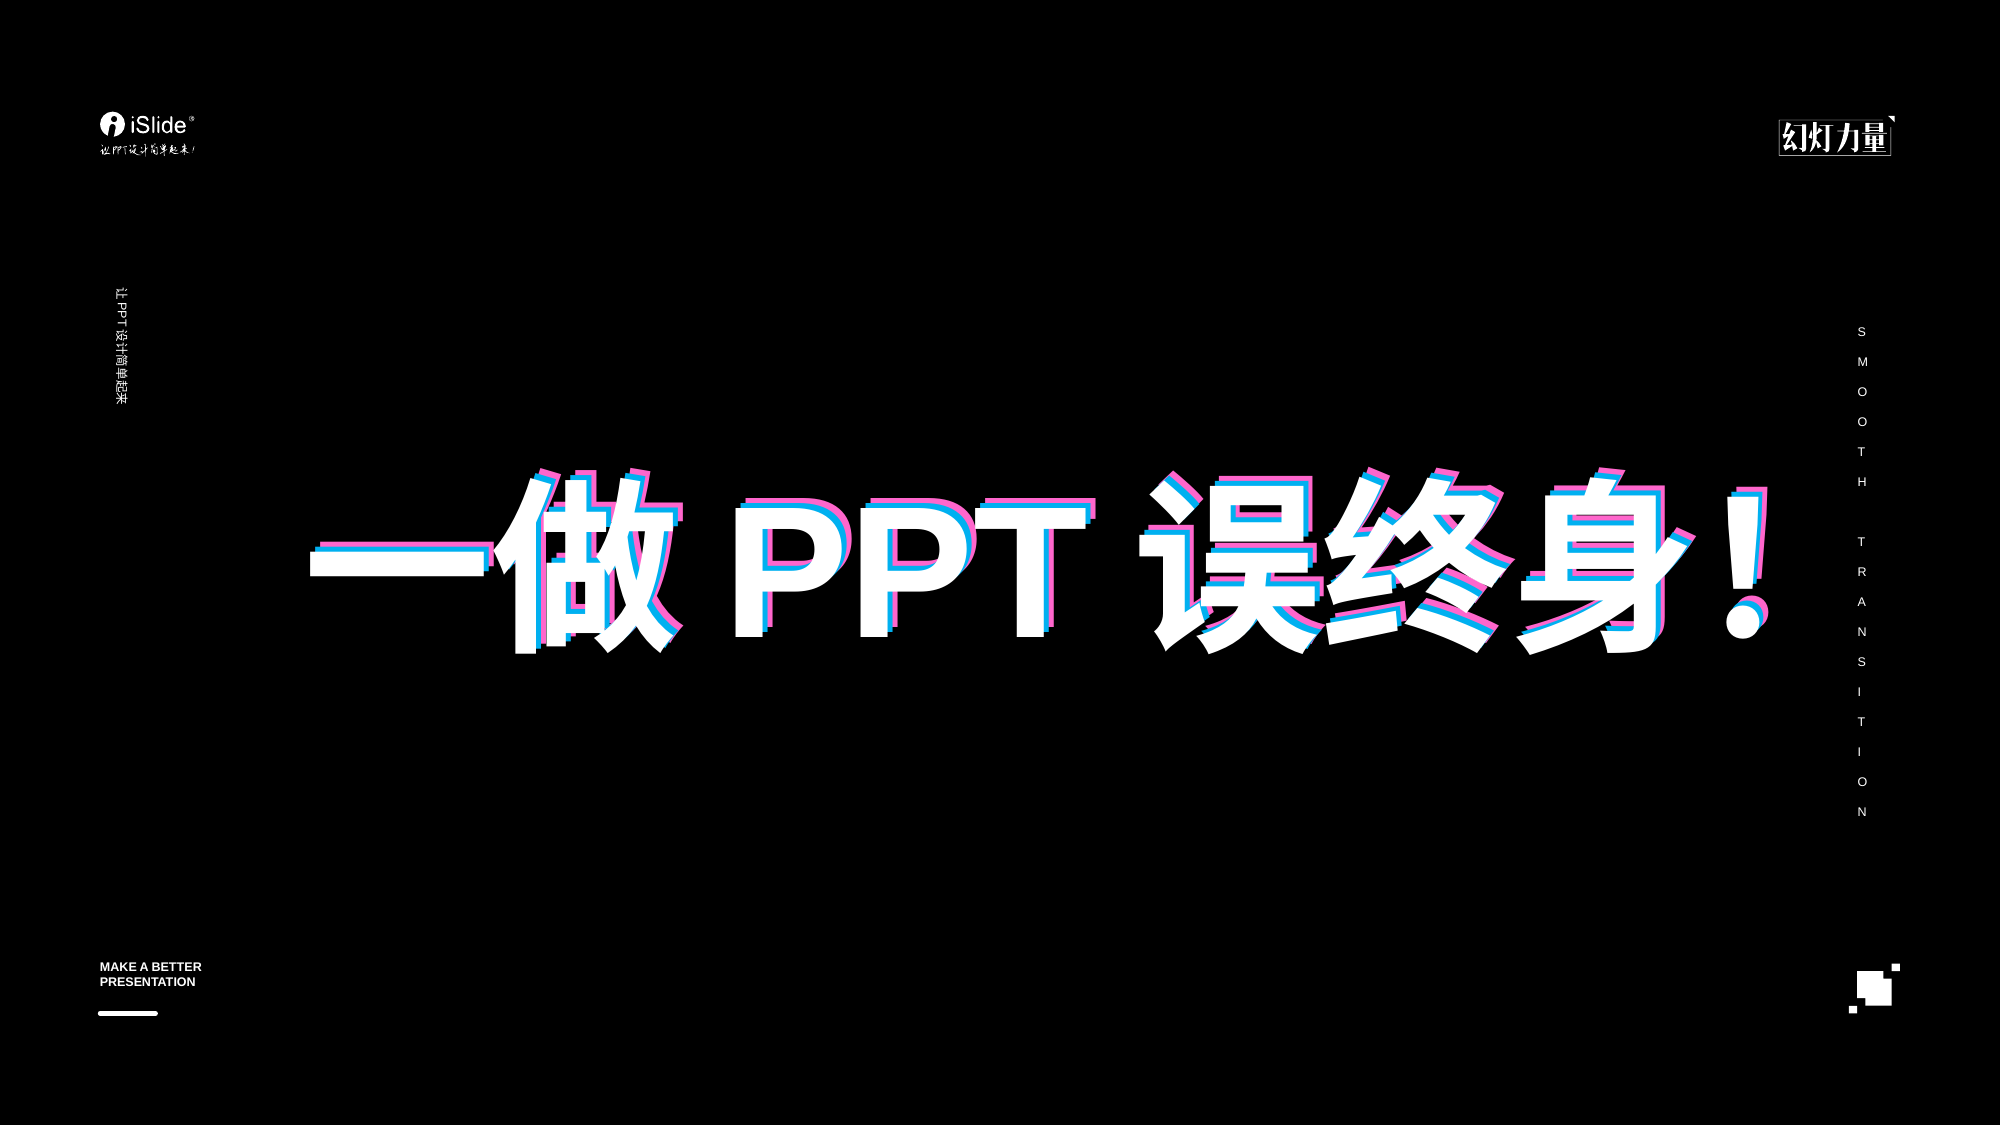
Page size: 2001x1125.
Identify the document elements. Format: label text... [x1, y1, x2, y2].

text_box 一做PPT误终身！ [221, 396, 1798, 710]
text_box 一做PPT误终身！ [211, 405, 1788, 719]
text_box 一做PPT误终身！ [216, 401, 1793, 715]
